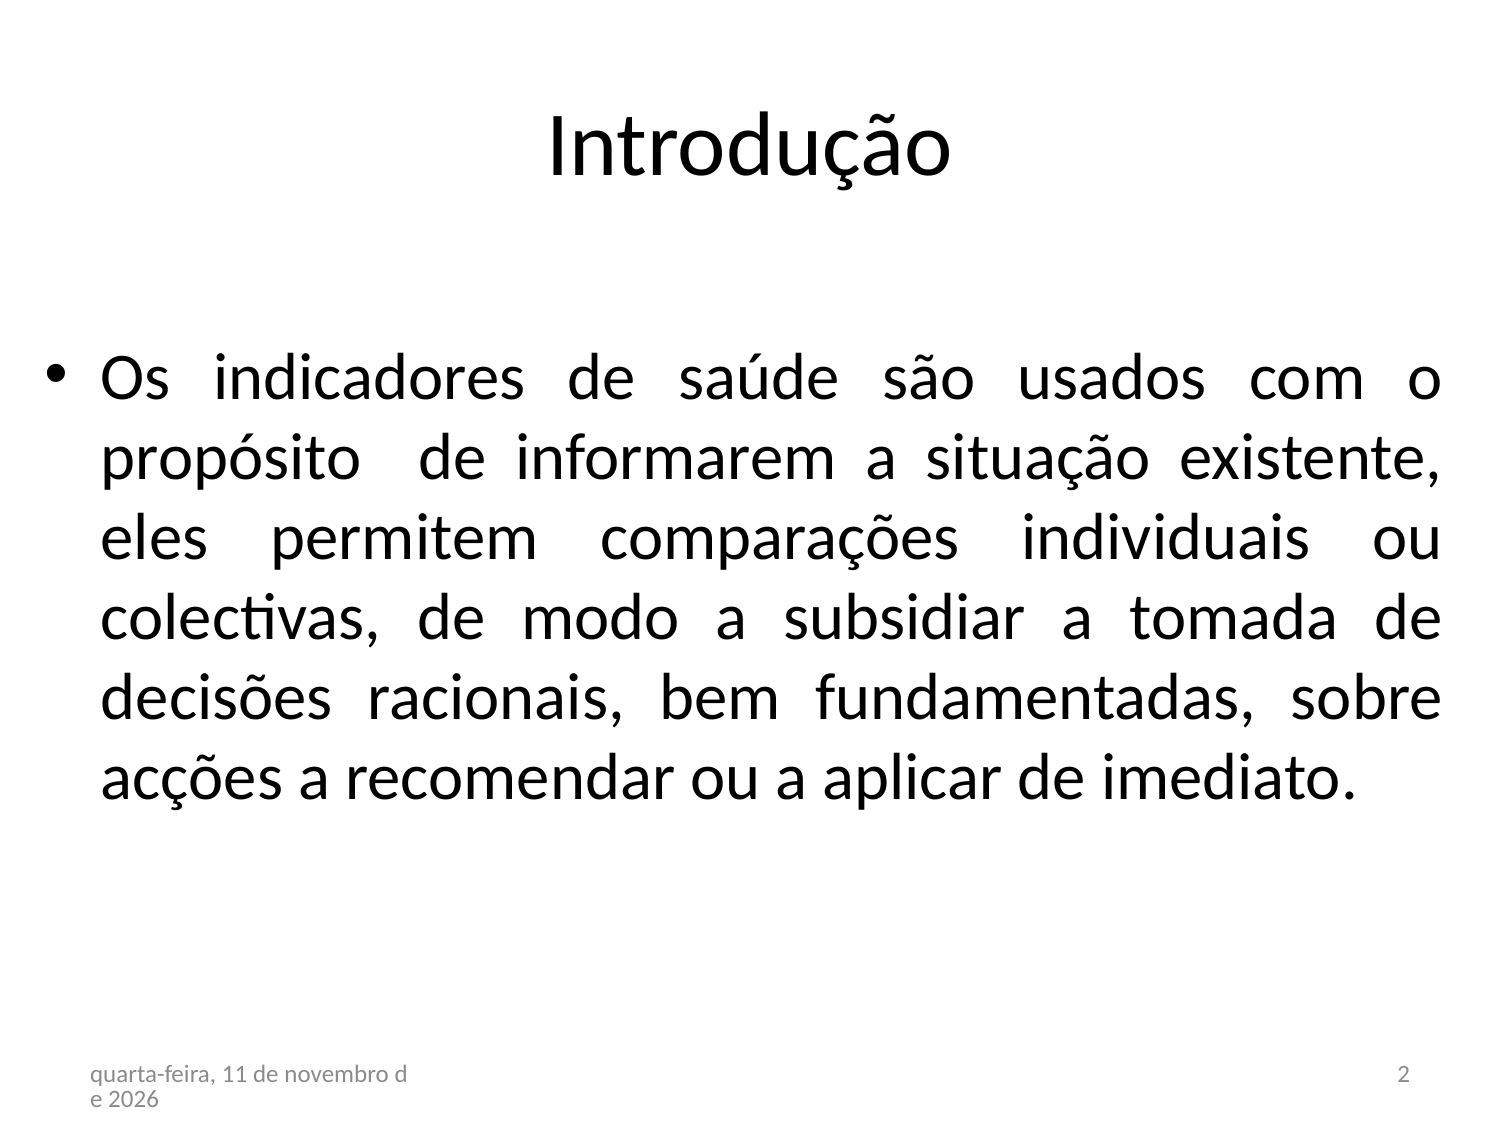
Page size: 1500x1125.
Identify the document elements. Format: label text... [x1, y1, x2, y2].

title Introdução [75, 45, 1425, 231]
slide_number terça-feira, 27 de Março de 2012 [75, 1042, 425, 1103]
slide_number 2 [1074, 1042, 1425, 1103]
list Os indicadores de saúde são usados com o propósito de informarem a situação existente, eles permitem comparações individuais ou colectivas, de modo a subsidiar a tomada de decisões racionais, bem fundamentadas, sobre acções a recomendar ou a aplicar de imediato. [29, 231, 1459, 1071]
